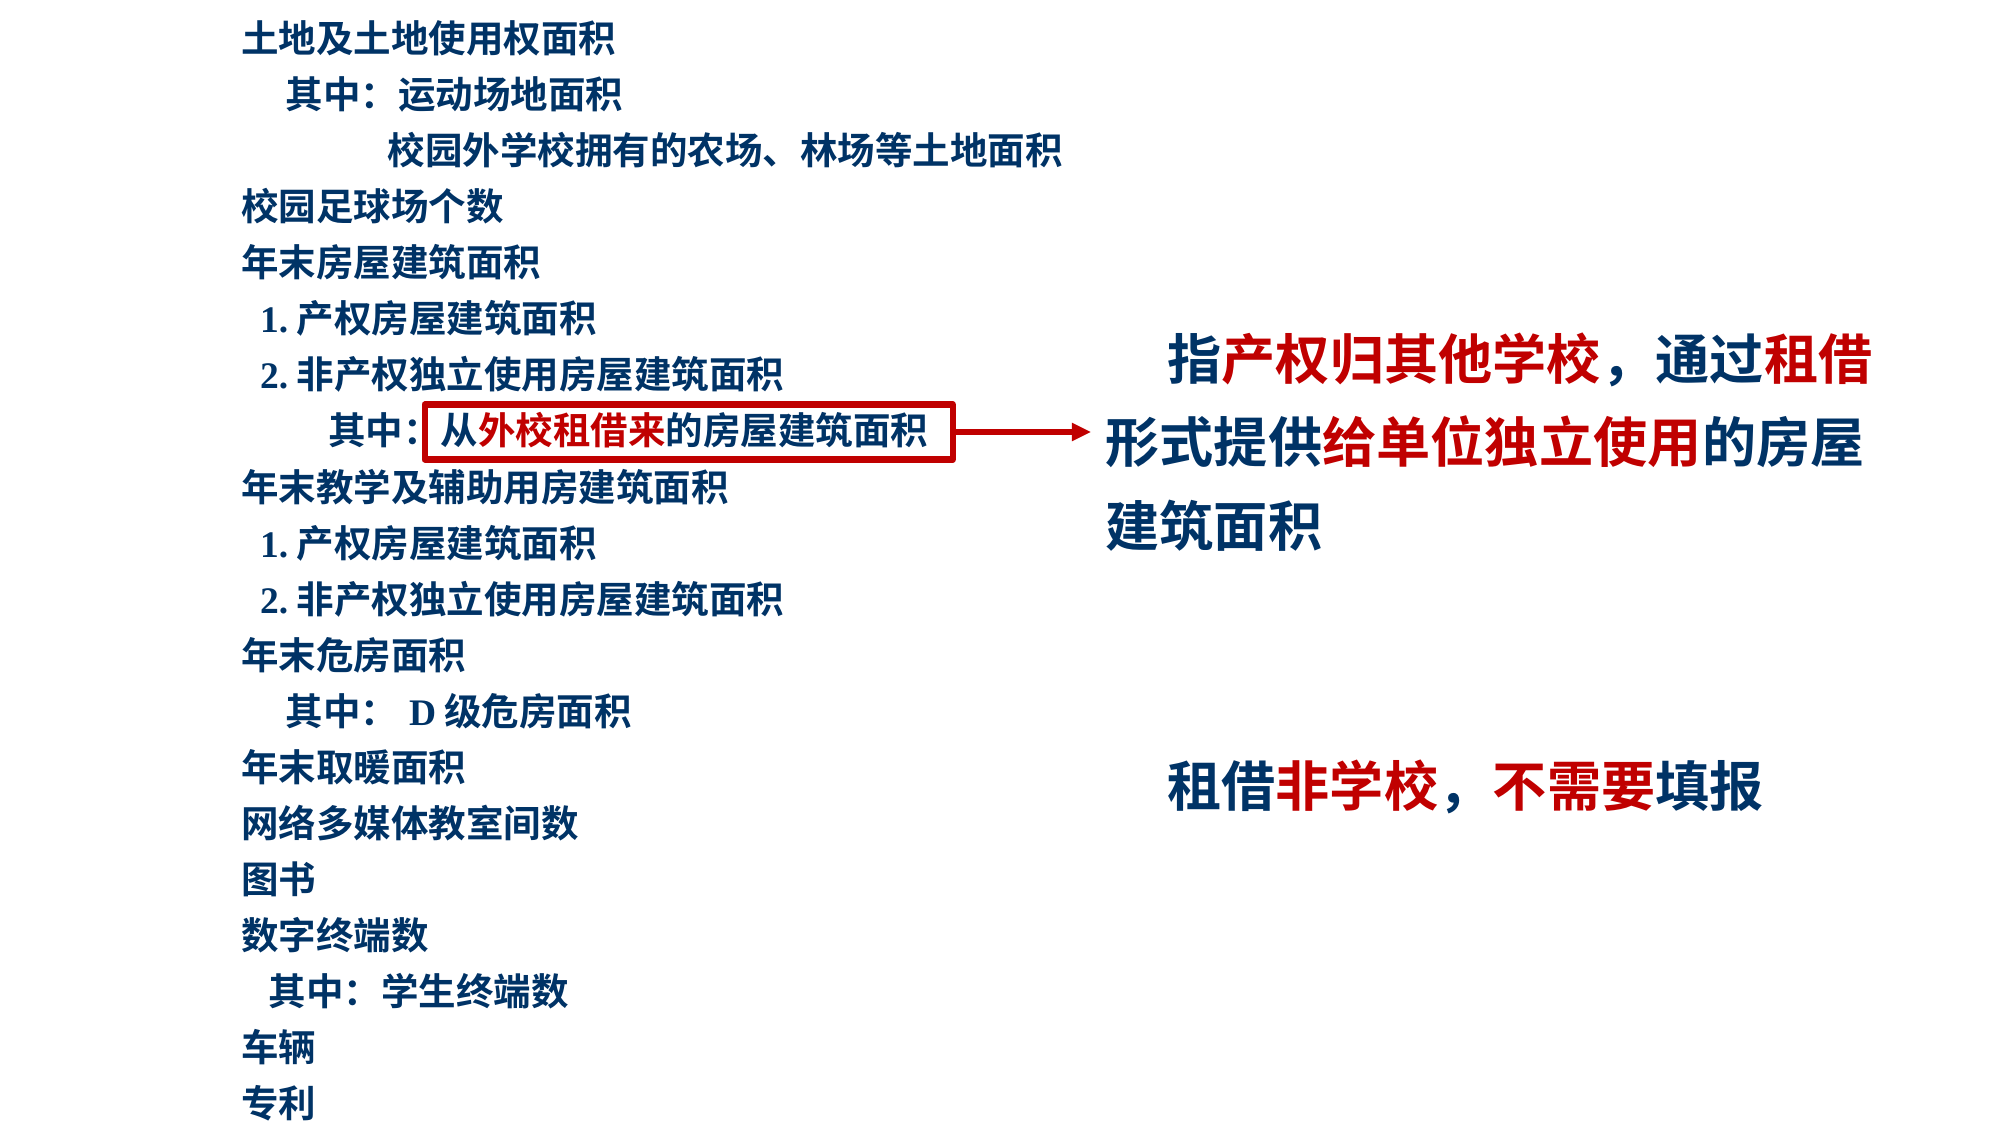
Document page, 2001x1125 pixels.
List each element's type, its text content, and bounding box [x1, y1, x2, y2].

table_cell 其中：运动场地面积 [241, 64, 1074, 119]
table_cell 2.非产权独立使用房屋建筑面积 [241, 345, 1074, 399]
table_header 土地及土地使用权面积 [241, 8, 1074, 63]
table_cell 年末房屋建筑面积 [241, 233, 1074, 287]
text_box [424, 404, 953, 460]
text_box 指产权归其他学校，通过租借形式提供给单位独立使用的房屋建筑面积 [1090, 290, 1891, 574]
table_cell 校园外学校拥有的农场、林场等土地面积 [241, 120, 1074, 175]
table_cell 车辆 [241, 1018, 1074, 1072]
table_cell 其中：学生终端数 [241, 962, 1074, 1016]
table_cell 图书 [241, 850, 1074, 904]
text_box 租借非学校，不需要填报 [1090, 633, 1891, 918]
table_cell 年末取暖面积 [241, 738, 1074, 792]
table_cell 网络多媒体教室间数 [241, 794, 1074, 848]
table_cell 其中：从外校租借来的房屋建筑面积 [241, 401, 1074, 455]
table_cell 校园足球场个数 [241, 177, 1074, 231]
table_cell 其中：D级危房面积 [241, 681, 1074, 736]
table_cell 1.产权房屋建筑面积 [241, 513, 1074, 567]
table_cell 年末教学及辅助用房建筑面积 [241, 457, 1074, 511]
table_cell 数字终端数 [241, 906, 1074, 960]
table_cell 1.产权房屋建筑面积 [241, 289, 1074, 343]
table_cell 2.非产权独立使用房屋建筑面积 [241, 569, 1074, 624]
table_cell 年末危房面积 [241, 625, 1074, 680]
table_cell 专利 [241, 1074, 1074, 1125]
